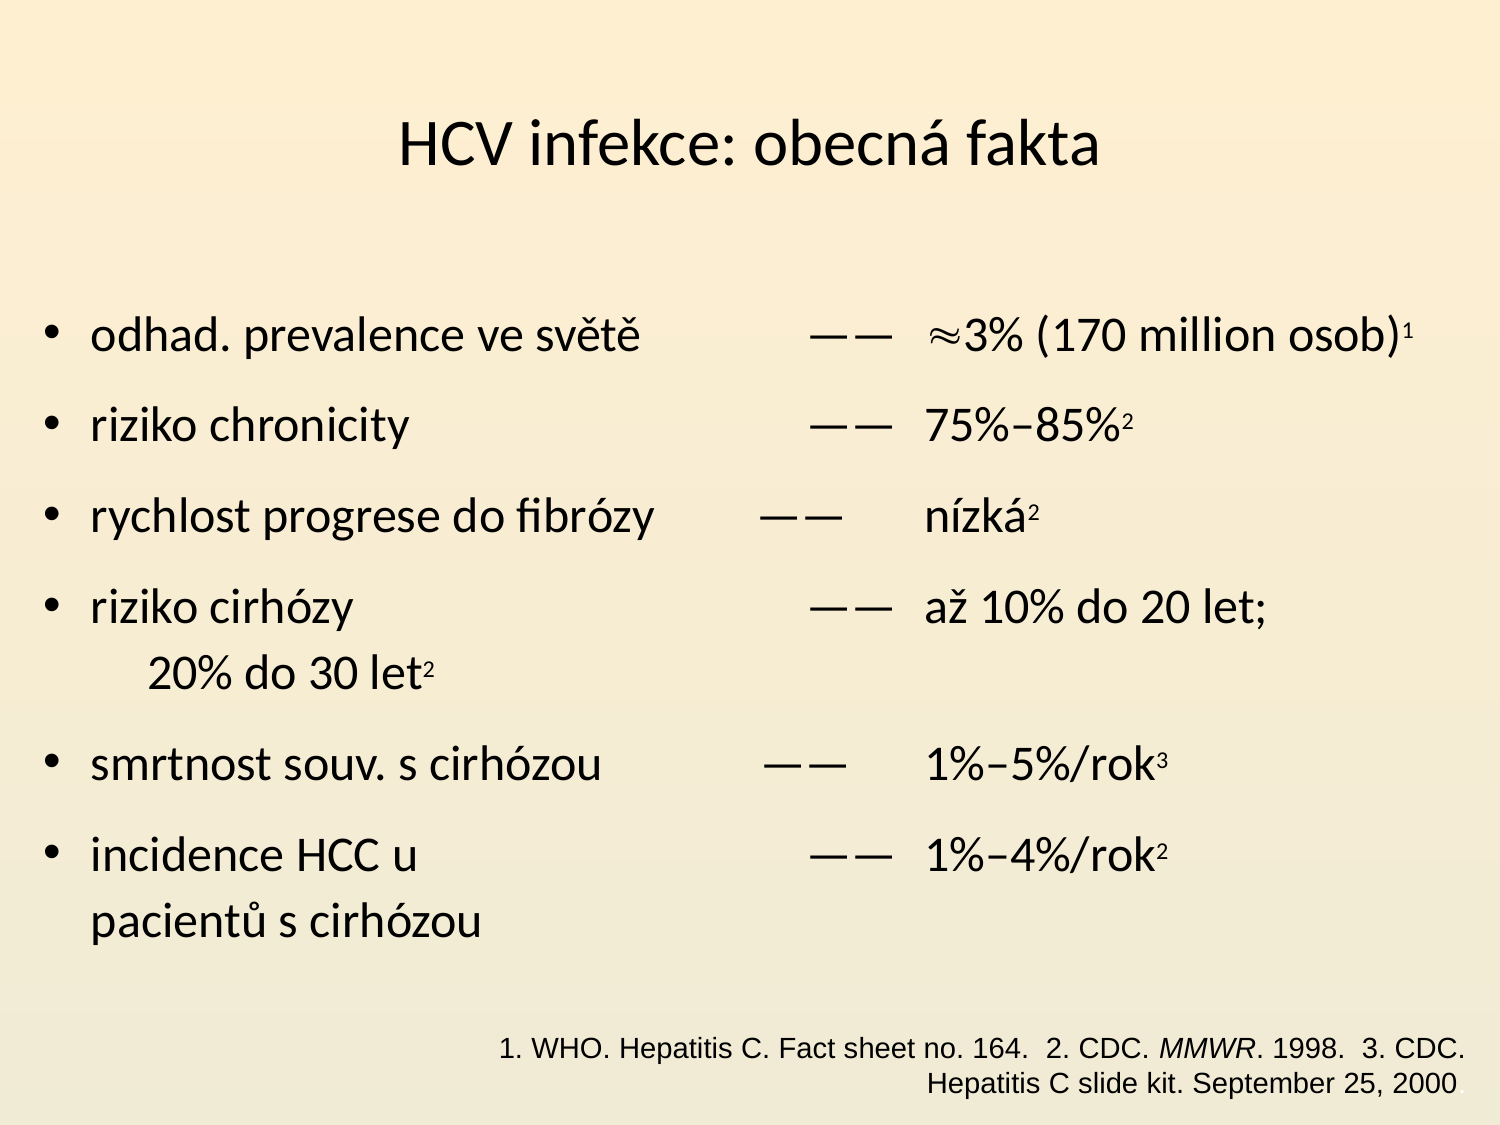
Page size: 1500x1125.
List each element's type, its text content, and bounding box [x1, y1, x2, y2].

title HCV infekce: obecná fakta [75, 45, 1425, 233]
text_box 1. WHO. Hepatitis C. Fact sheet no. 164. 2. CDC. MMWR. 1998. 3. CDC. Hepatitis C slide kit. September 25, 2000. [463, 1022, 1481, 1107]
list odhad. prevalence ve světě —— 3% (170 million osob)1 riziko chronicity —— 75%–85%2 rychlost progrese do fibrózy —— nízká2 riziko cirhózy —— až 10% do 20 let; 20% do 30 let2 smrtnost souv. s cirhózou —— 1%–5%/rok3 incidence HCC u —— 1%–4%/rok2 pacientů s cirhózou [28, 287, 1500, 1062]
